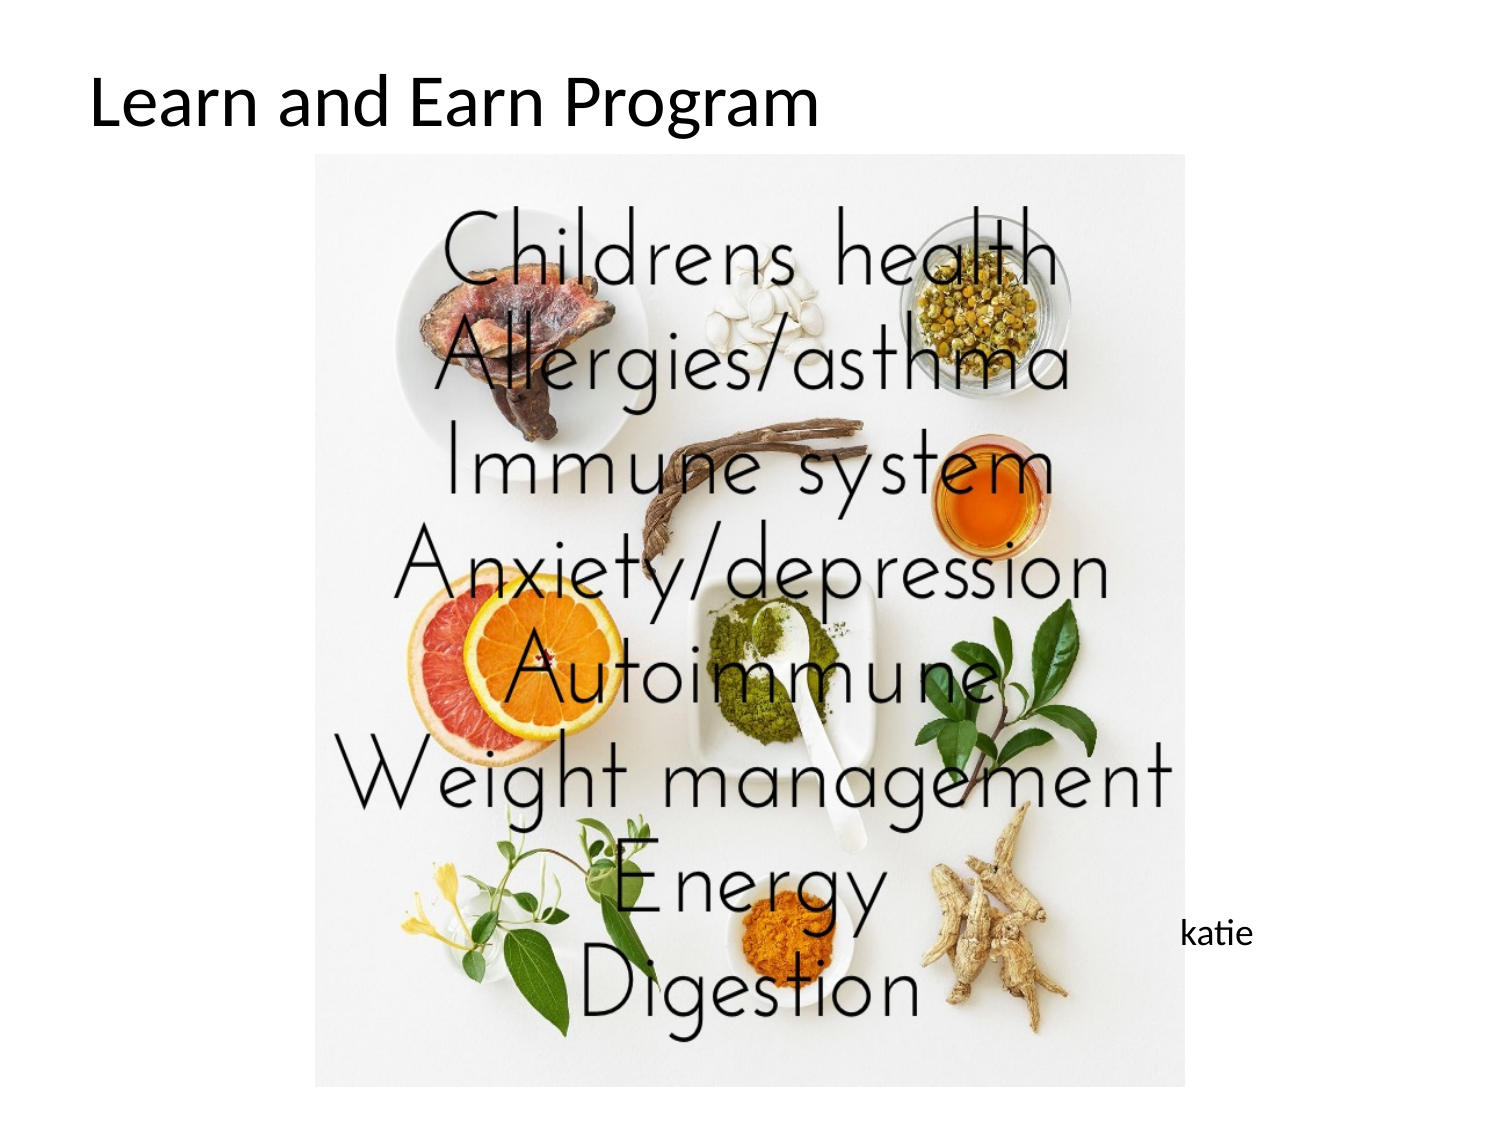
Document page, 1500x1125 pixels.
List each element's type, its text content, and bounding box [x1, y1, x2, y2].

text_box Learn and Earn Program [74, 44, 861, 149]
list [74, 154, 1426, 1088]
